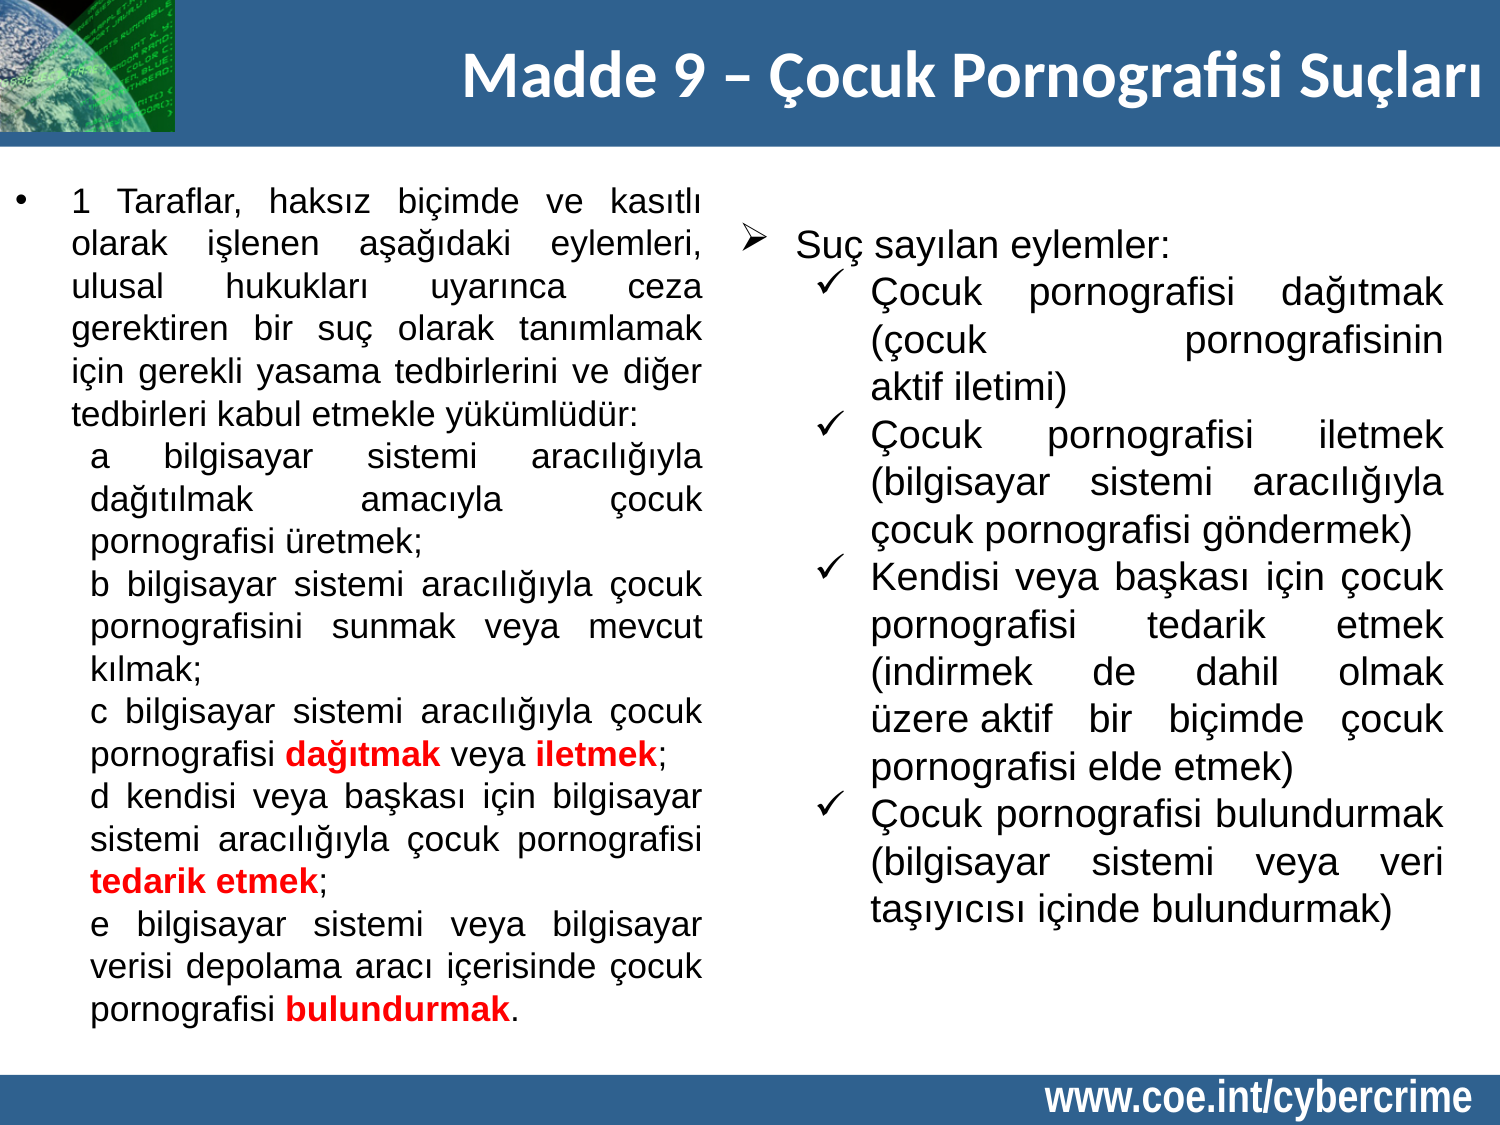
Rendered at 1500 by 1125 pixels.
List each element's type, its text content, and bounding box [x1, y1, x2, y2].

text_box Madde 9 – Çocuk Pornografisi Suçları [0, 0, 1500, 149]
picture [0, 0, 175, 132]
text_box [0, 1073, 1030, 1125]
text_box 1 Taraflar, haksız biçimde ve kasıtlı olarak işlenen aşağıdaki eylemleri, ulusal hukukları uyarınca ceza gerektiren bir suç olarak tanımlamak için gerekli yasama tedbirlerini ve diğer tedbirleri kabul etmekle yükümlüdür: a bilgisayar sistemi aracılığıyla dağıtılmak amacıyla çocuk pornografisi üretmek; b bilgisayar sistemi aracılığıyla çocuk pornografisini sunmak veya mevcut kılmak; c bilgisayar sistemi aracılığıyla çocuk pornografisi dağıtmak veya iletmek; d kendisi veya başkası için bilgisayar sistemi aracılığıyla çocuk pornografisi tedarik etmek; e bilgisayar sistemi veya bilgisayar verisi depolama aracı içerisinde çocuk pornografisi bulundurmak. [0, 170, 718, 1036]
text_box www.coe.int/cybercrime [1030, 1059, 1500, 1125]
text_box Suç sayılan eylemler: Çocuk pornografisi dağıtmak (çocuk pornografisinin aktif iletimi) Çocuk pornografisi iletmek (bilgisayar sistemi aracılığıyla çocuk pornografisi göndermek) Kendisi veya başkası için çocuk pornografisi tedarik etmek (indirmek de dahil olmak üzere aktif bir biçimde çocuk pornografisi elde etmek) Çocuk pornografisi bulundurmak (bilgisayar sistemi veya veri taşıyıcısı içinde bulundurmak) [724, 211, 1460, 939]
